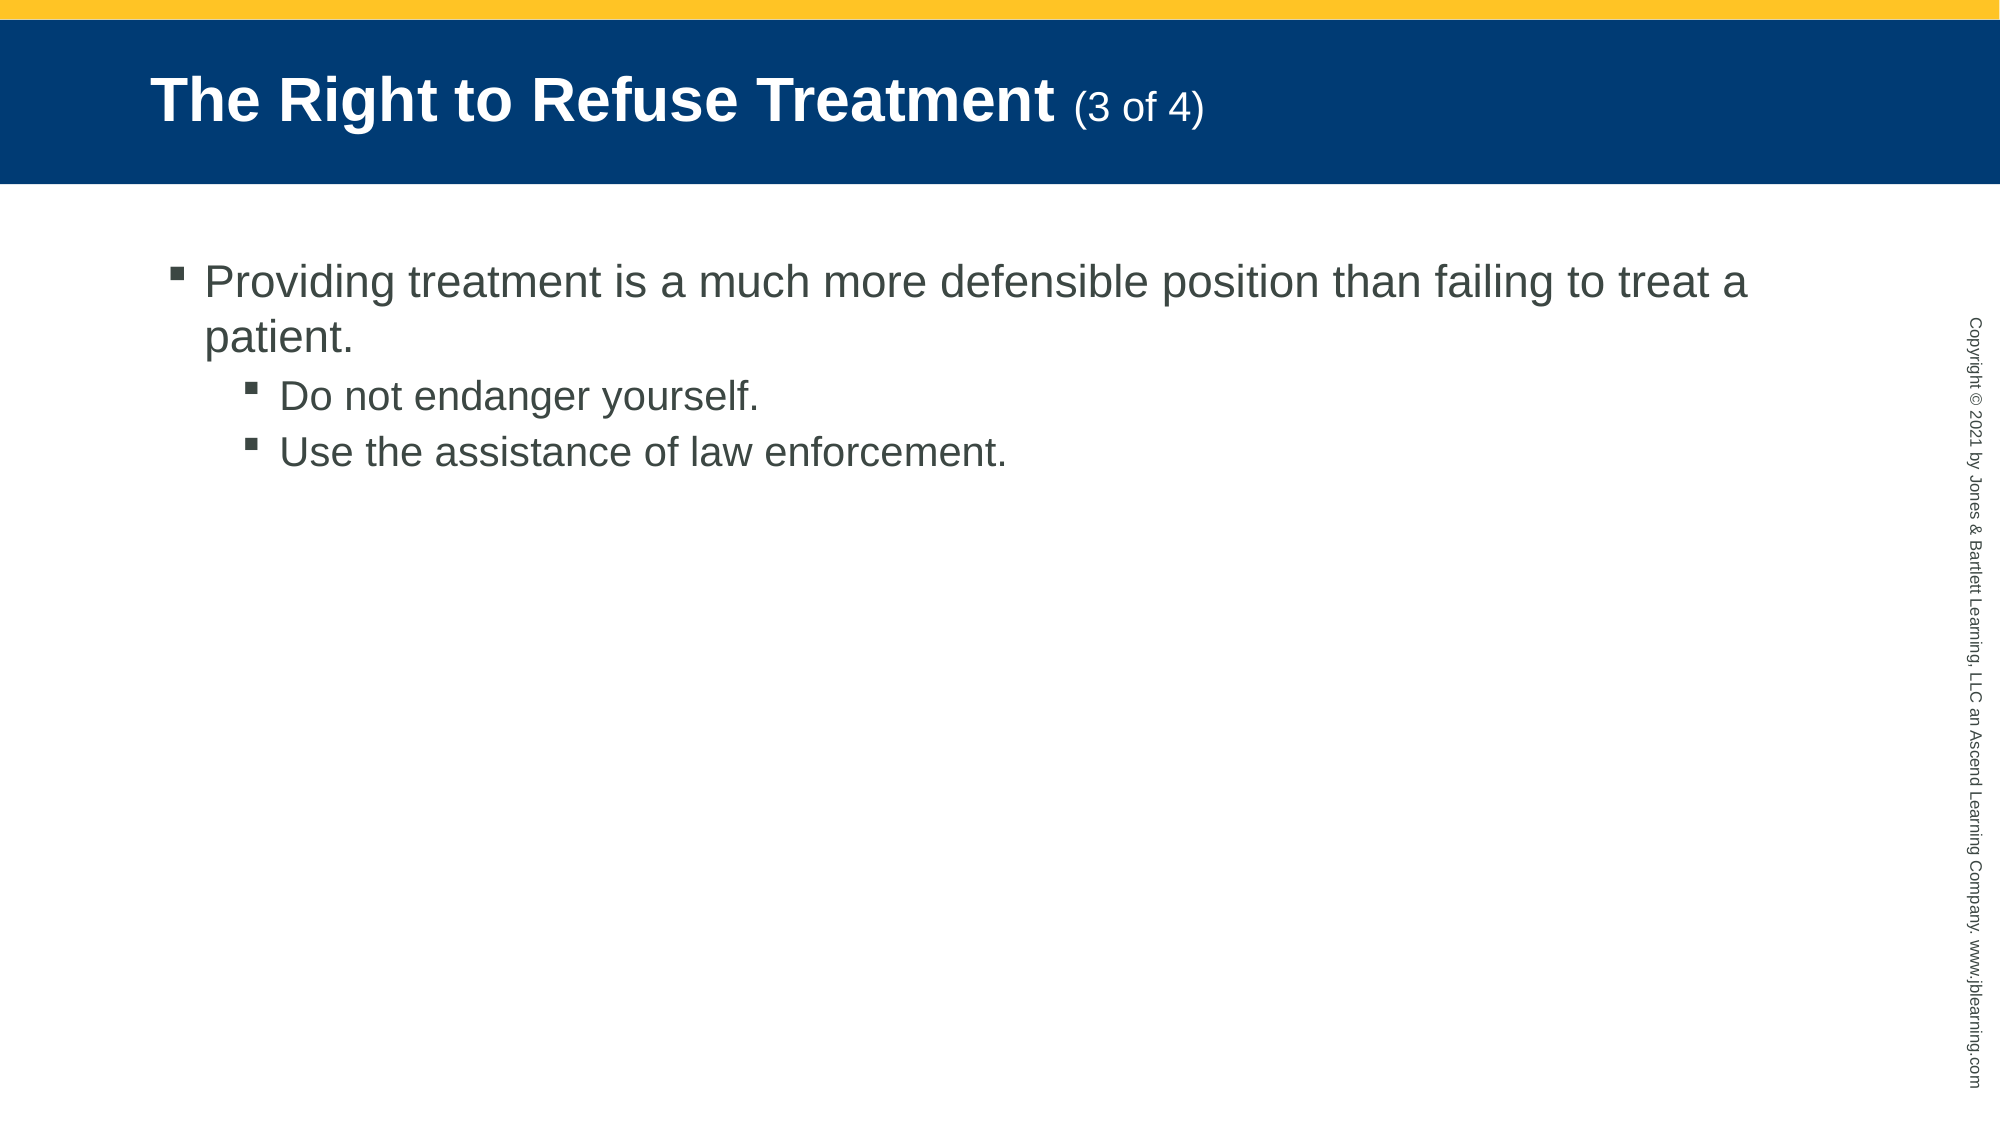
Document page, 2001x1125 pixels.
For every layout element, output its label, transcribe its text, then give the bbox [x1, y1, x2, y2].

list Providing treatment is a much more defensible position than failing to treat a patient. Do not endanger yourself. Use the assistance of law enforcement. [151, 244, 1840, 1016]
title The Right to Refuse Treatment (3 of 4) [0, 19, 2000, 185]
